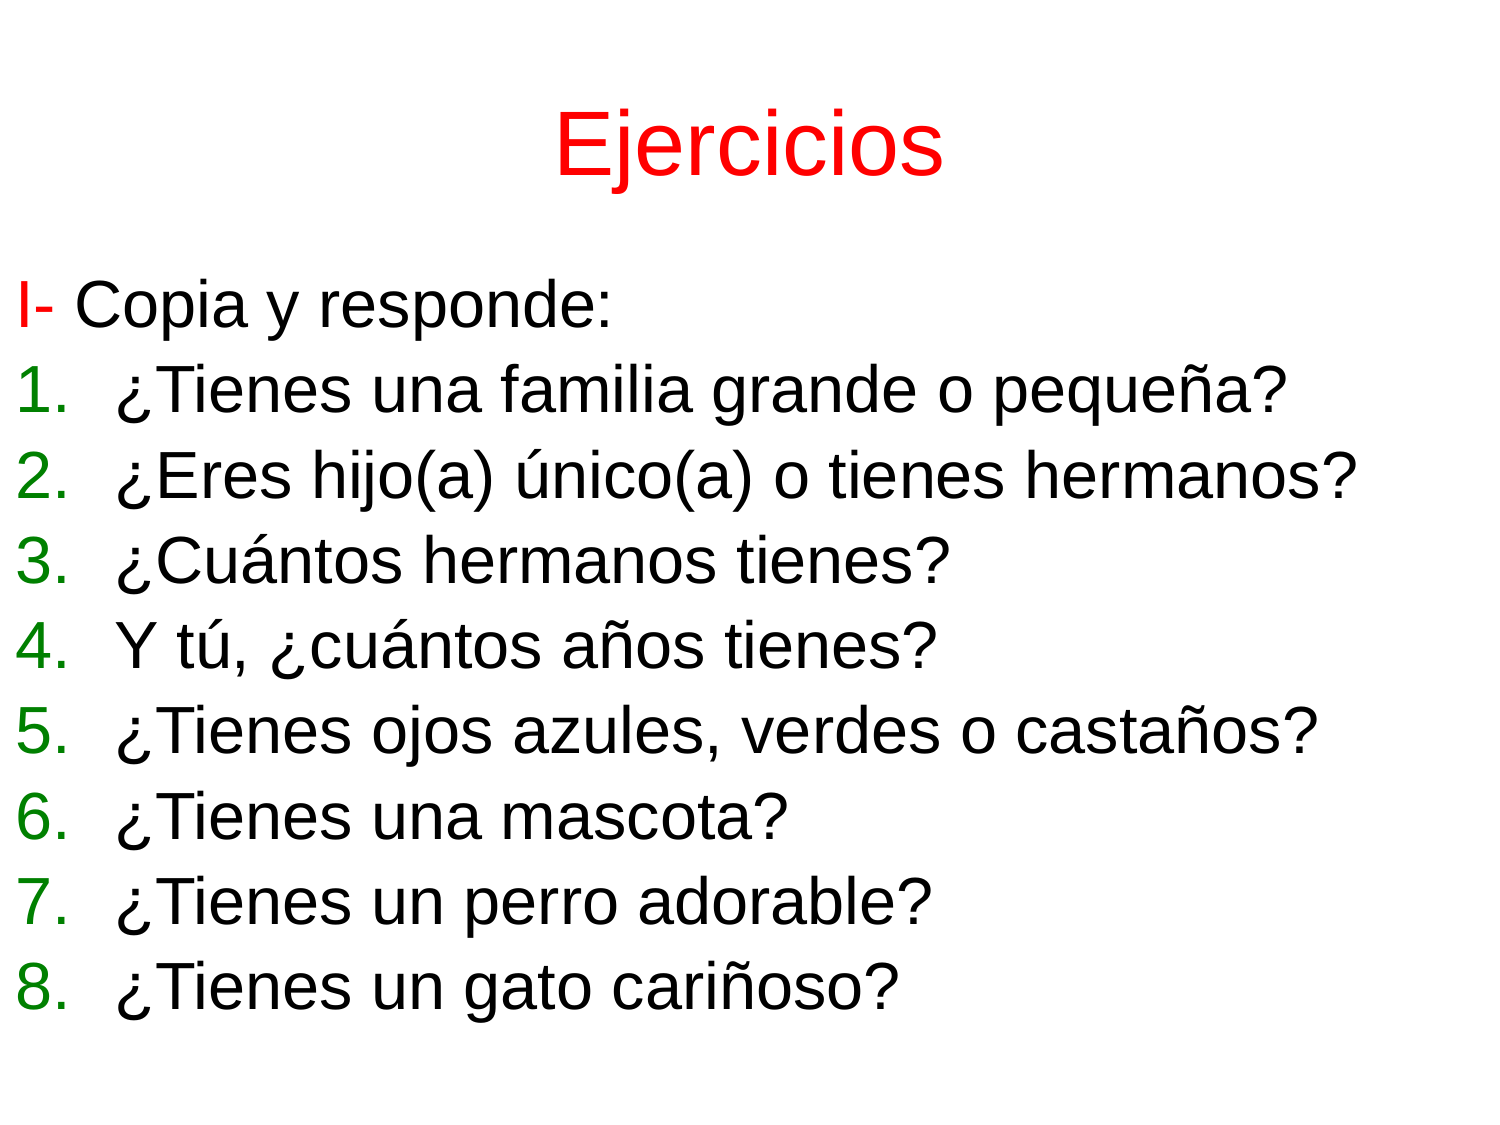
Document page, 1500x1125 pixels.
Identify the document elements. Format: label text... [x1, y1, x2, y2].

title Ejercicios [75, 45, 1425, 233]
list I- Copia y responde: ¿Tienes una familia grande o pequeña? ¿Eres hijo(a) único(a) o tienes hermanos? ¿Cuántos hermanos tienes? Y tú, ¿cuántos años tienes? ¿Tienes ojos azules, verdes o castaños? ¿Tienes una mascota? ¿Tienes un perro adorable? ¿Tienes un gato cariñoso? [0, 262, 1500, 1088]
